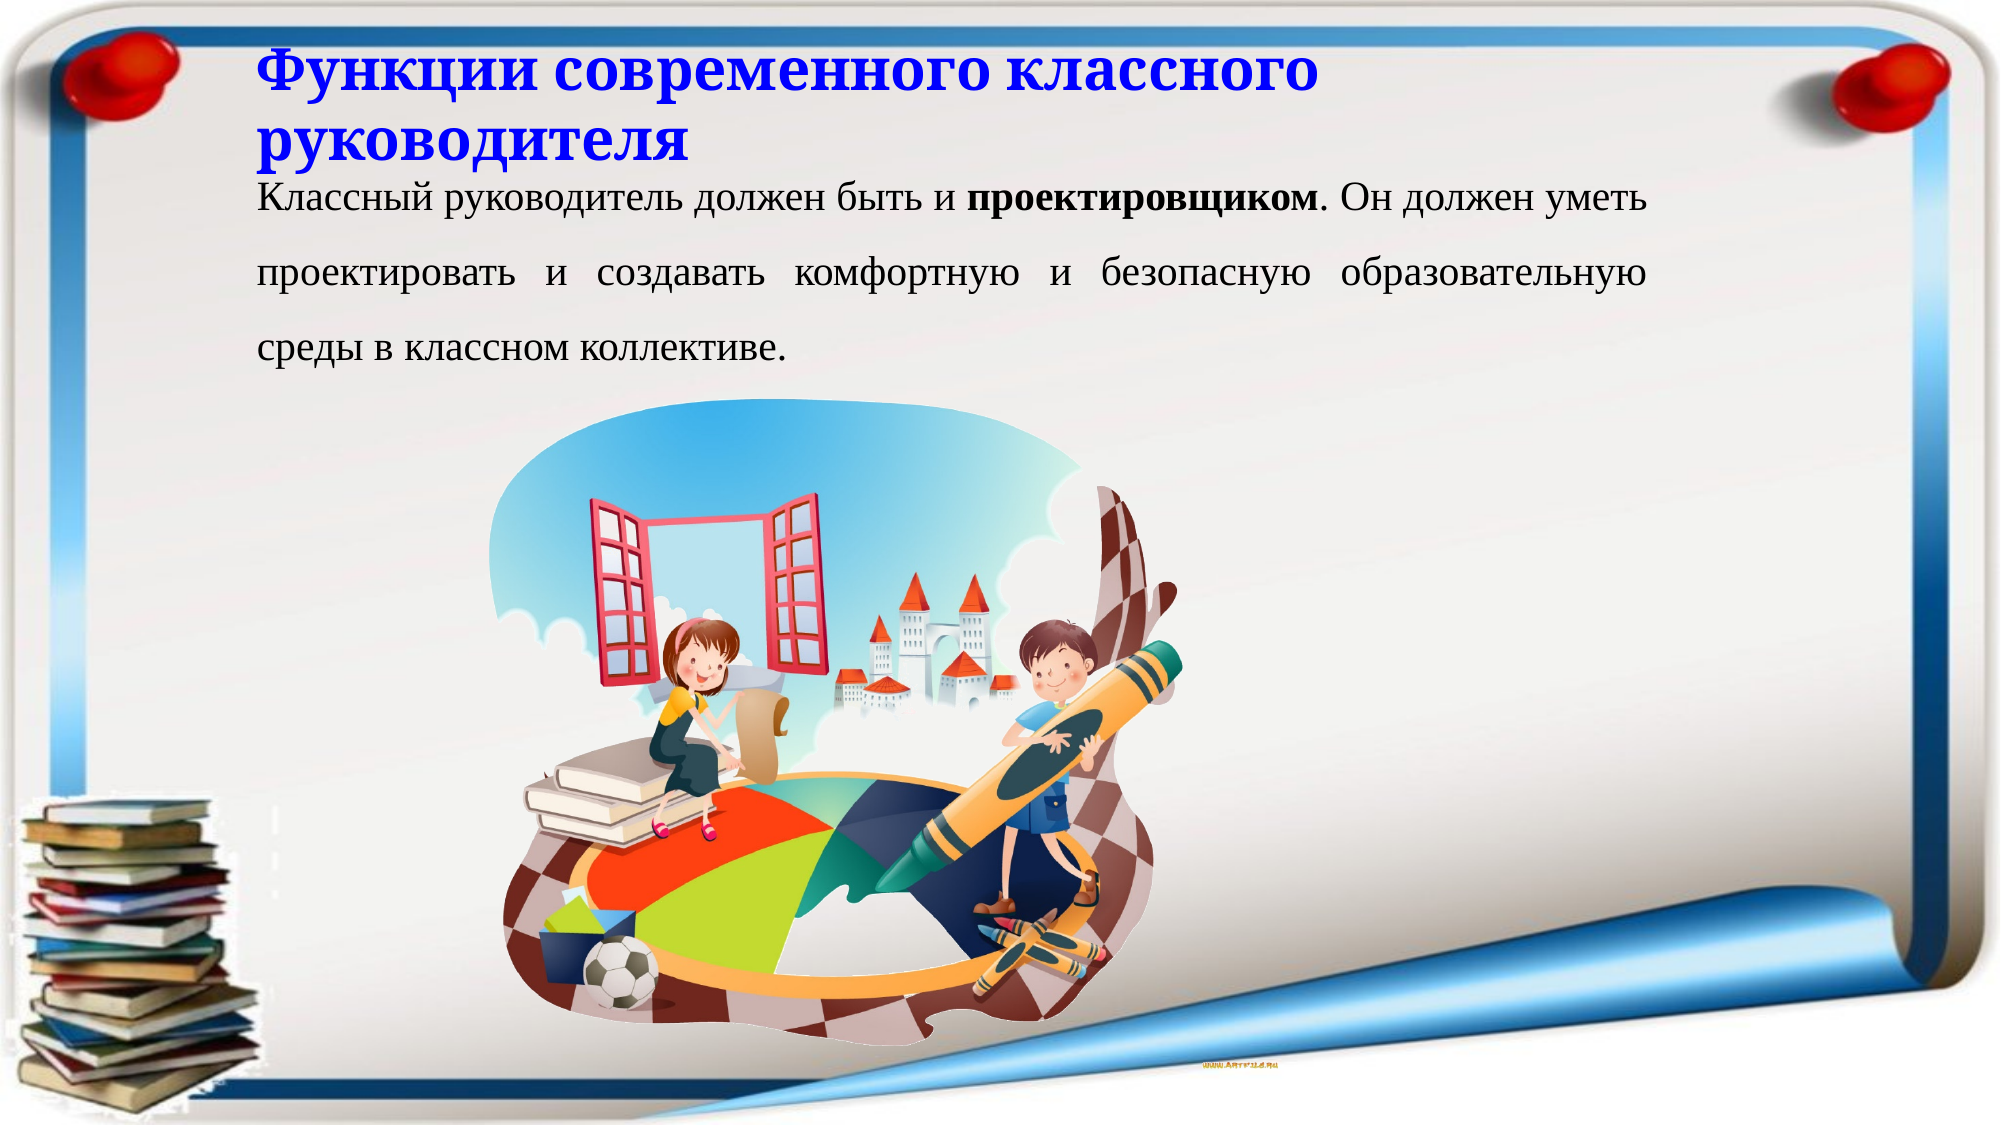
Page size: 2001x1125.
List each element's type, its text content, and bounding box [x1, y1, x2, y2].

picture [0, 0, 2001, 1125]
text_box Функции современного классного руководителя [242, 24, 1772, 180]
text_box Классный руководитель должен быть и проектировщиком. Он должен уметь проектировать и создавать комфортную и безопасную образовательную среды в классном коллективе. [242, 180, 1663, 377]
